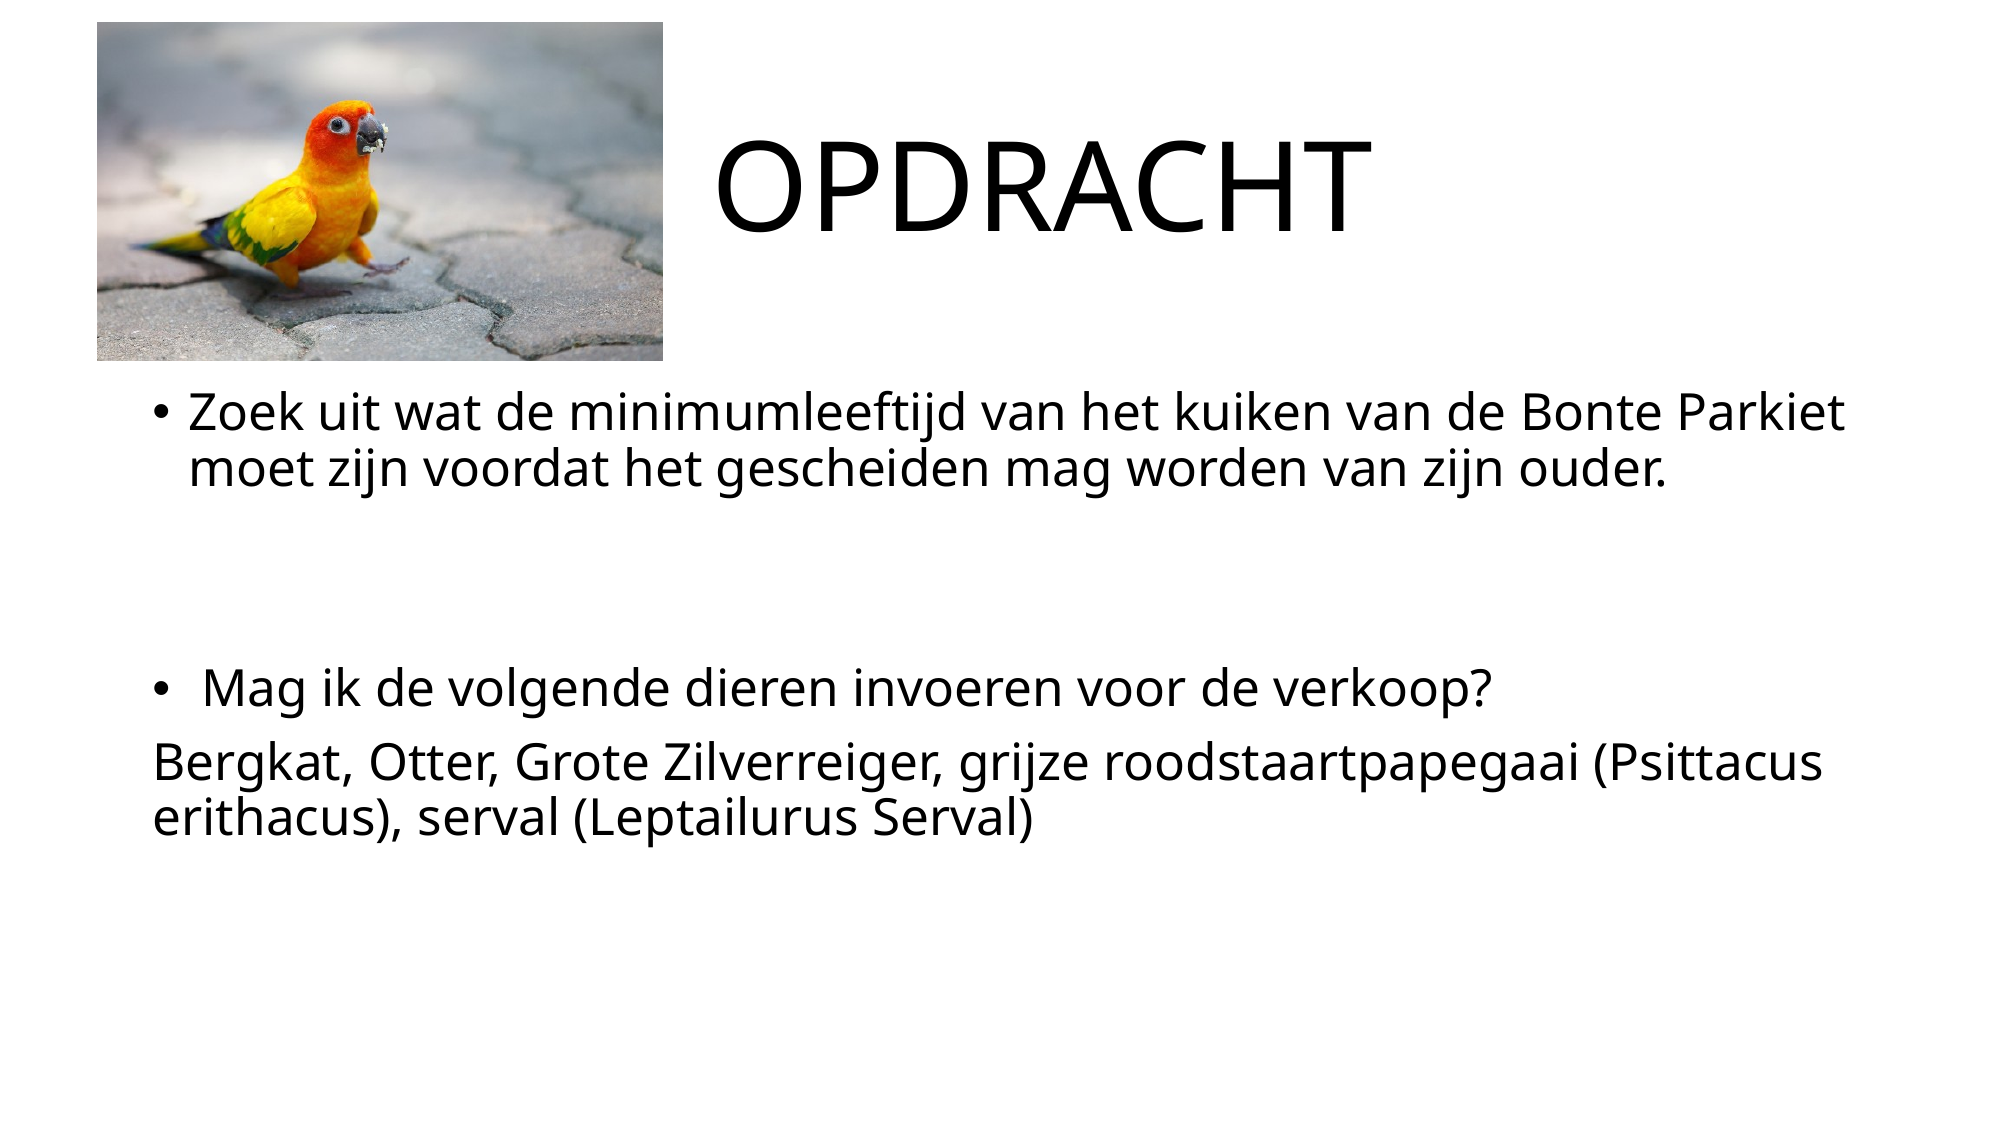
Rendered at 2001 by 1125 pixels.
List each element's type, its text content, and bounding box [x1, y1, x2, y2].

list Zoek uit wat de minimumleeftijd van het kuiken van de Bonte Parkiet moet zijn voordat het gescheiden mag worden van zijn ouder. Mag ik de volgende dieren invoeren voor de verkoop? Bergkat, Otter, Grote Zilverreiger, grijze roodstaartpapegaai (Psittacus erithacus), serval (Leptailurus Serval) [137, 299, 1863, 1014]
title OPDRACHT [663, 22, 1987, 361]
picture [97, 22, 663, 361]
